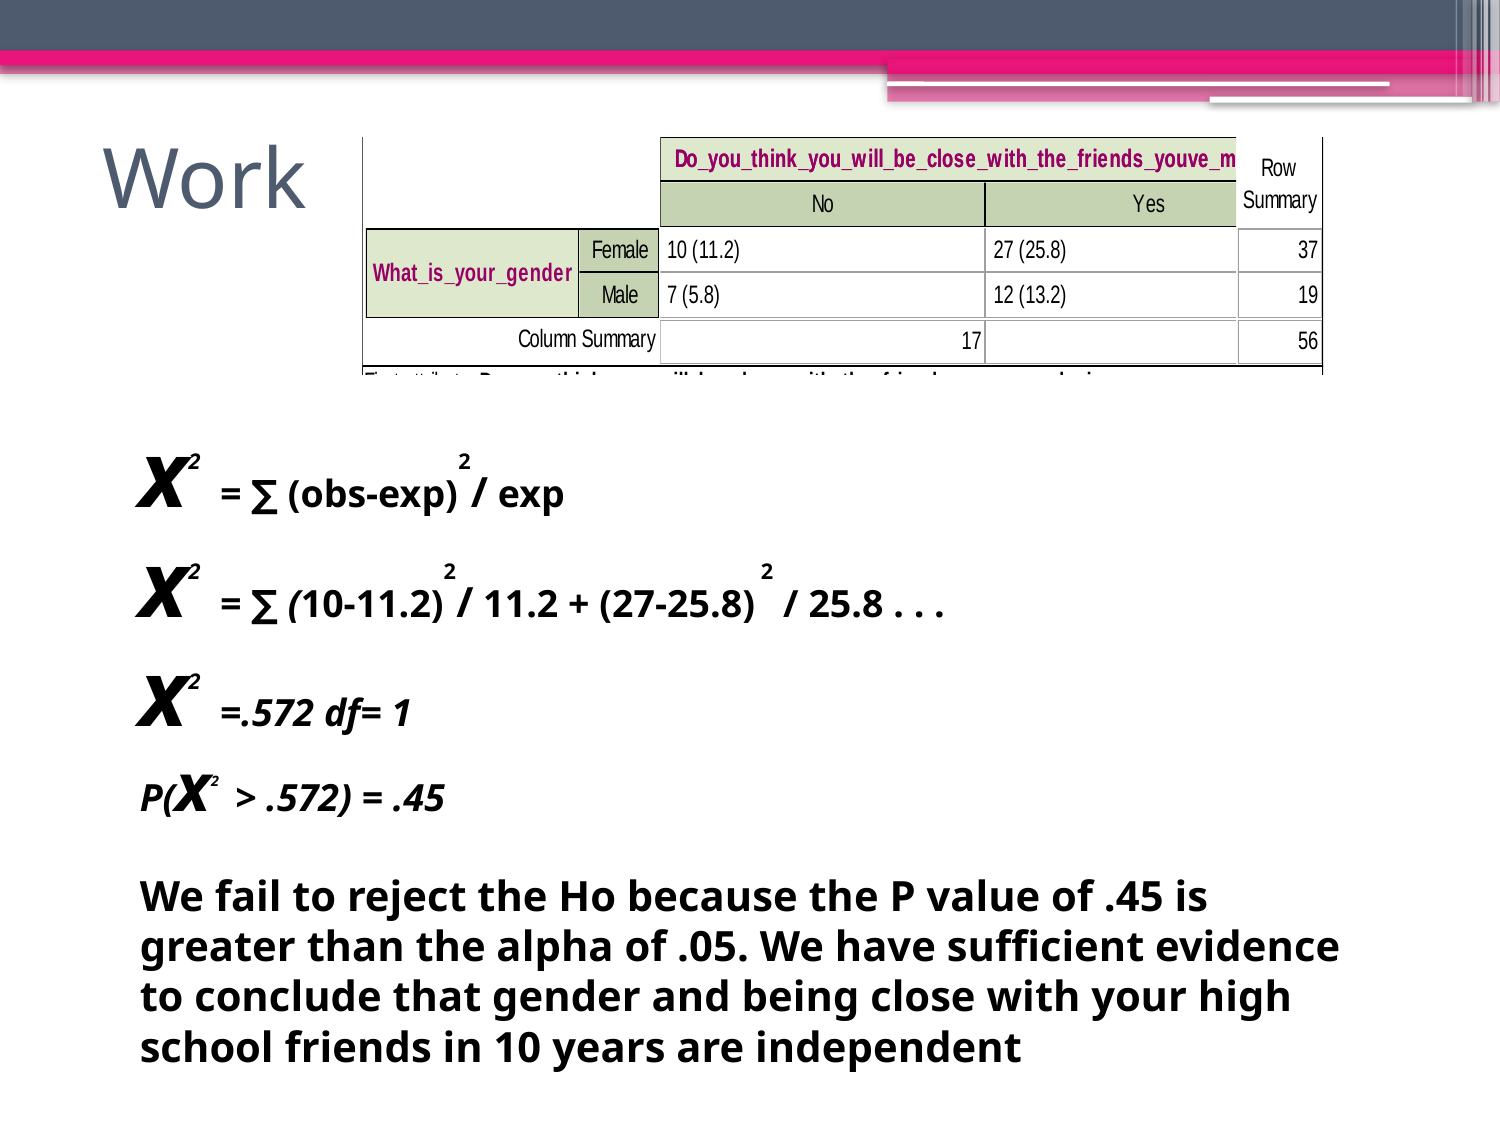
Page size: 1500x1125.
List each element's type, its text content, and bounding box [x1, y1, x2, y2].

text_box x2 = ∑ (obs-exp)2/ exp x2 = ∑ (10-11.2)2/ 11.2 + (27-25.8) 2 / 25.8 . . . x2 =.572 df= 1 P(x2 > .572) = .45 We fail to reject the Ho because the P value of .45 is greater than the alpha of .05. We have sufficient evidence to conclude that gender and being close with your high school friends in 10 years are independent [124, 408, 1388, 1125]
title Work [87, 87, 1438, 263]
picture [362, 137, 1326, 376]
